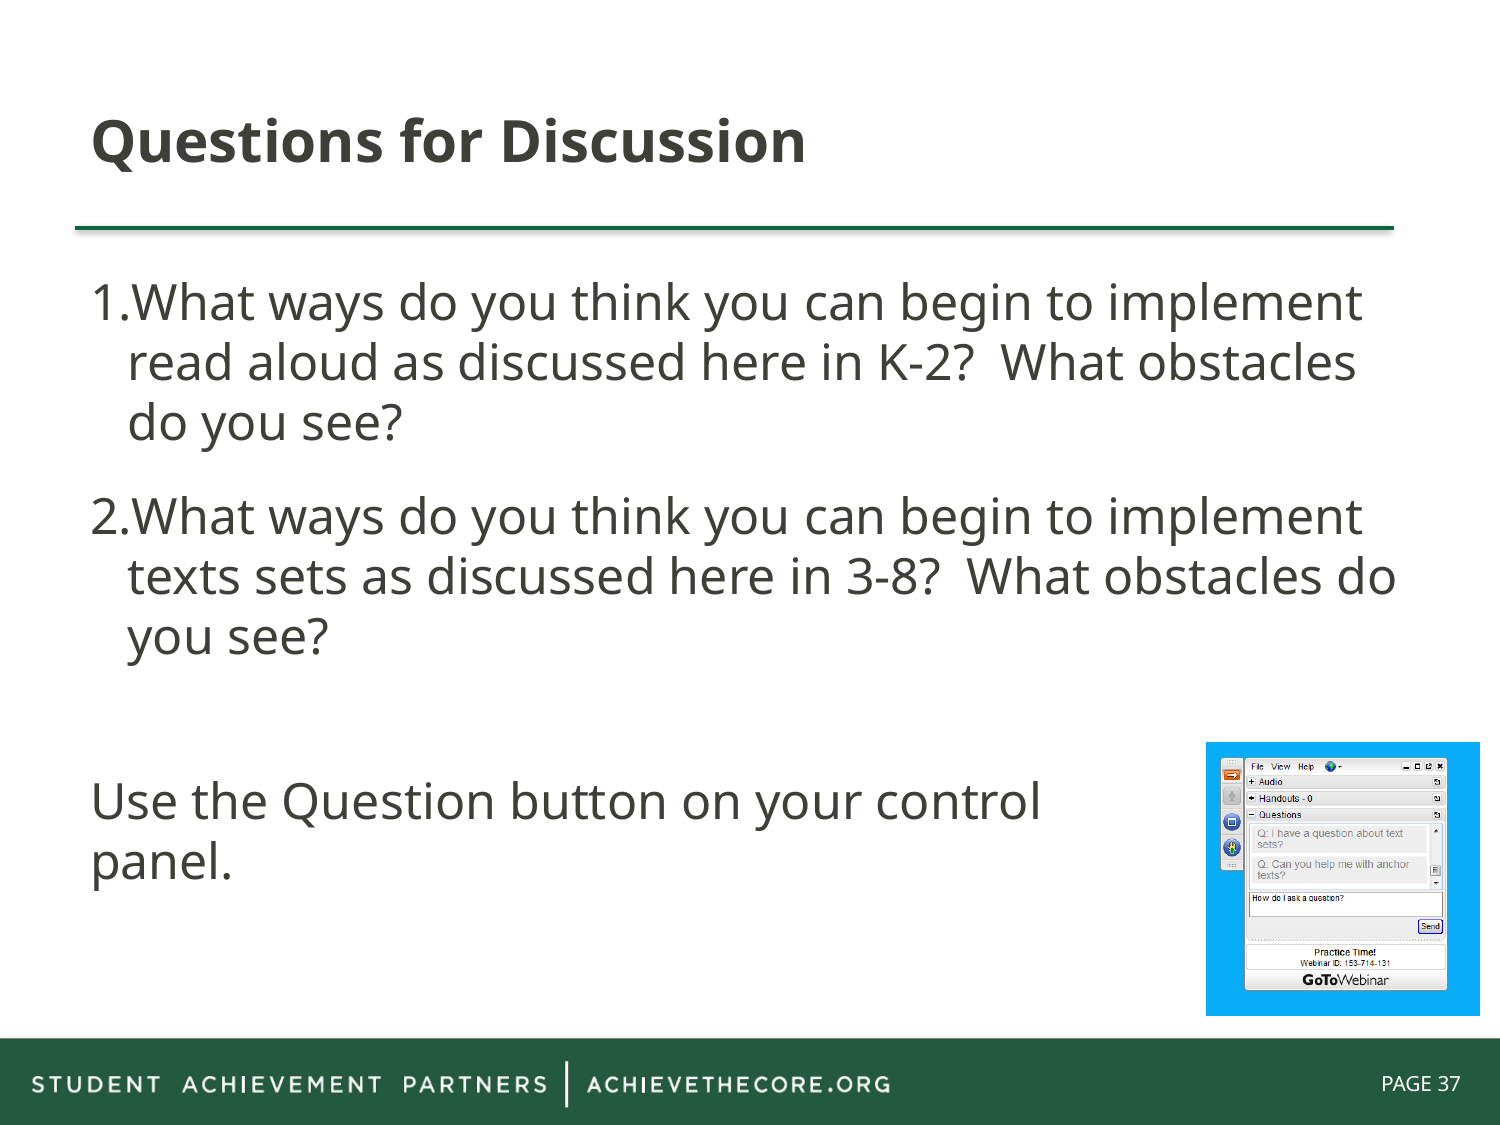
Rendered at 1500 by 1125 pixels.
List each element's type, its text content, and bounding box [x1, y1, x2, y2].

picture [1221, 758, 1447, 990]
title Questions for Discussion [75, 45, 1425, 233]
list What ways do you think you can begin to implement read aloud as discussed here in K-2? What obstacles do you see? What ways do you think you can begin to implement texts sets as discussed here in 3-8? What obstacles do you see? Use the Question button on your control panel. [75, 262, 1425, 1005]
